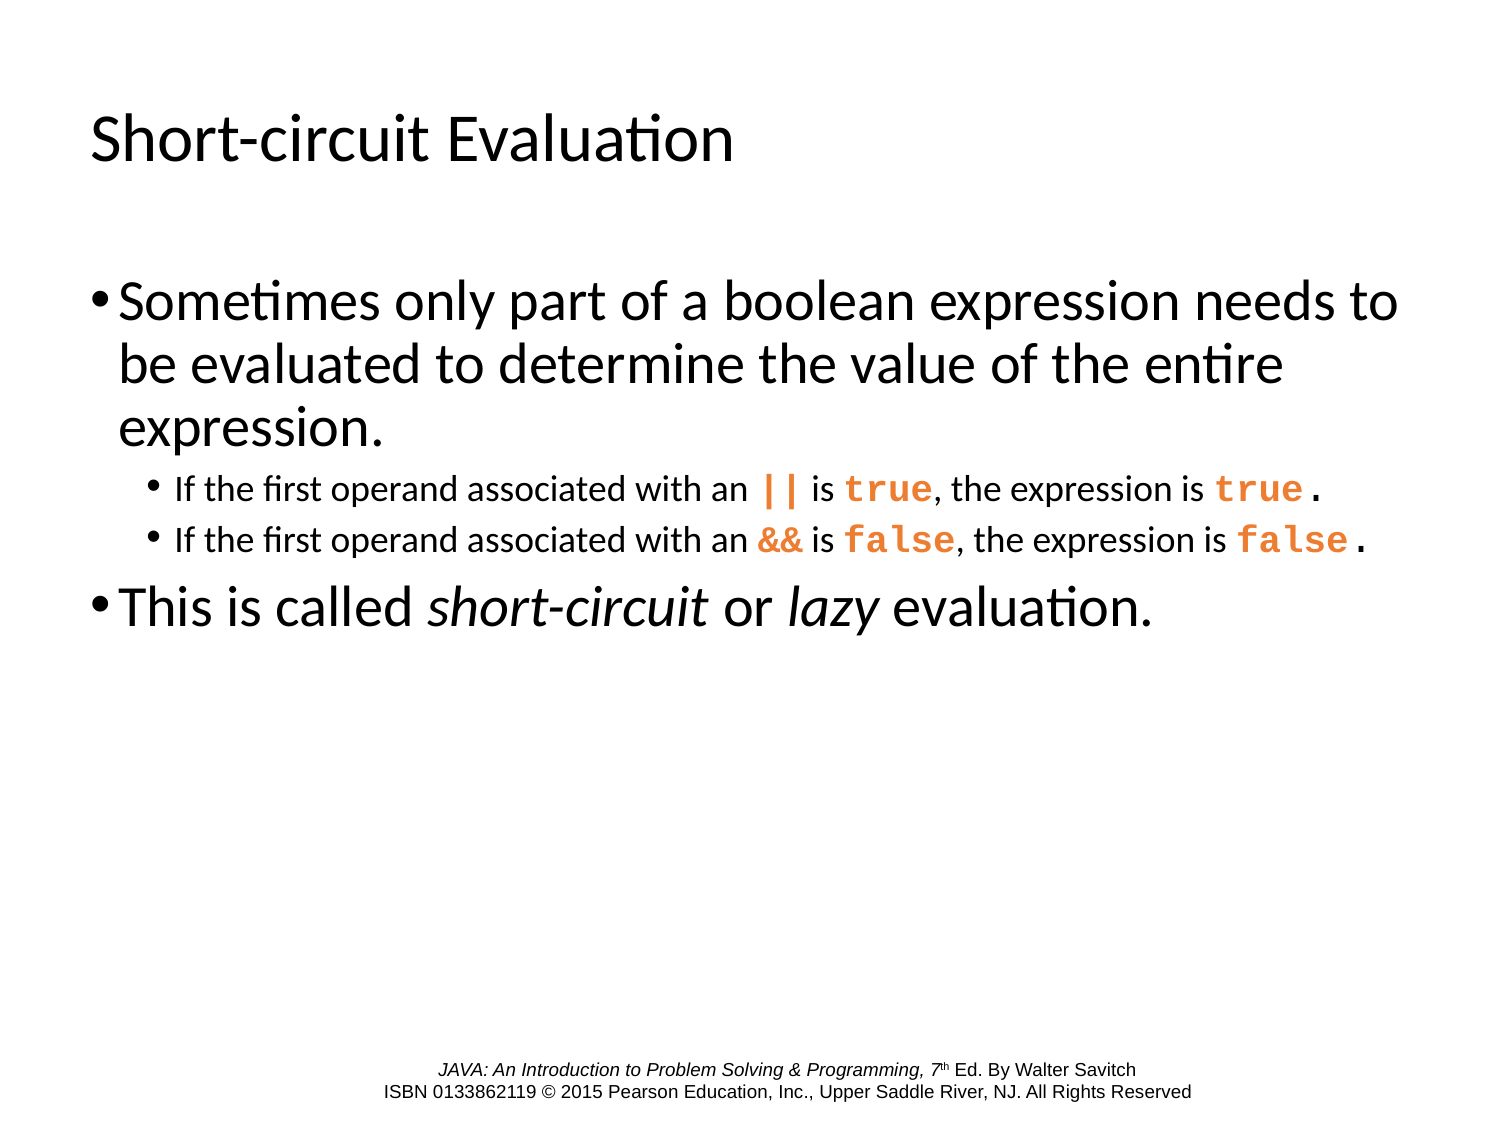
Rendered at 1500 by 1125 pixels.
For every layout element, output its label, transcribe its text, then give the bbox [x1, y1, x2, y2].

list Sometimes only part of a boolean expression needs to be evaluated to determine the value of the entire expression. If the first operand associated with an || is true, the expression is true. If the first operand associated with an && is false, the expression is false. This is called short-circuit or lazy evaluation. [75, 262, 1425, 881]
title Short-circuit Evaluation [75, 76, 1425, 202]
